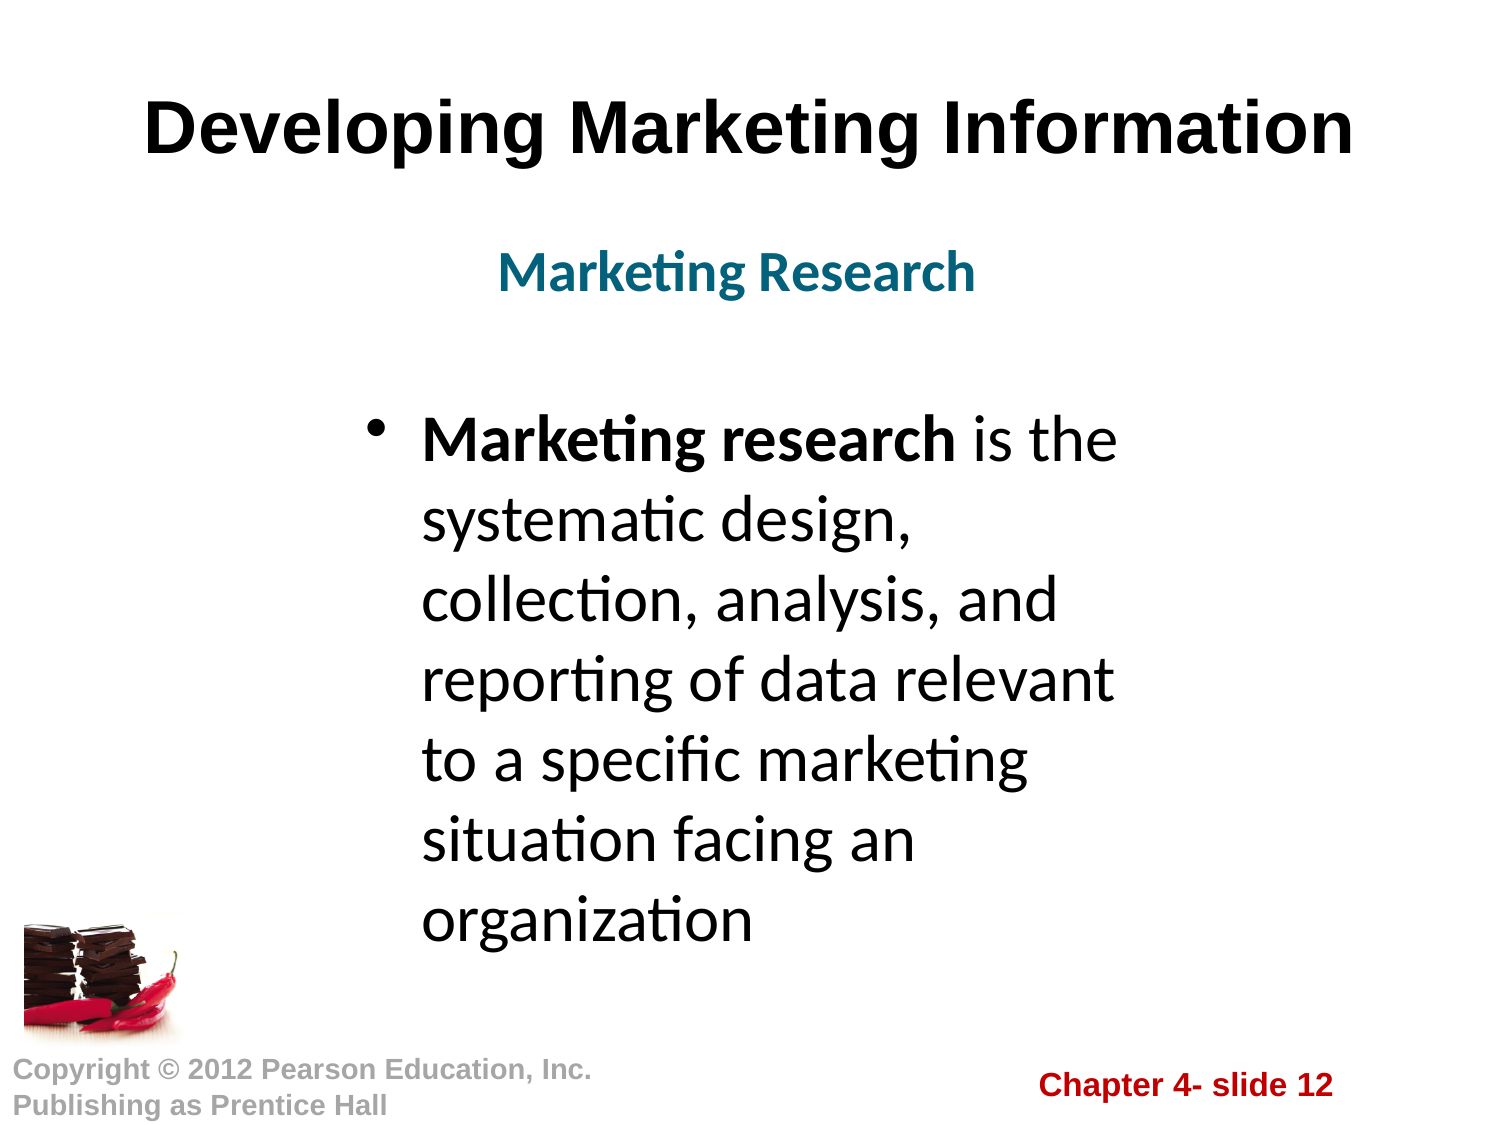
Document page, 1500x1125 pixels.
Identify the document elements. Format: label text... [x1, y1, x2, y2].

list Marketing research is the systematic design, collection, analysis, and reporting of data relevant to a specific marketing situation facing an organization [349, 387, 1151, 1031]
title Developing Marketing Information [112, 37, 1388, 226]
picture [24, 912, 191, 1050]
list Marketing Research [149, 237, 1326, 301]
